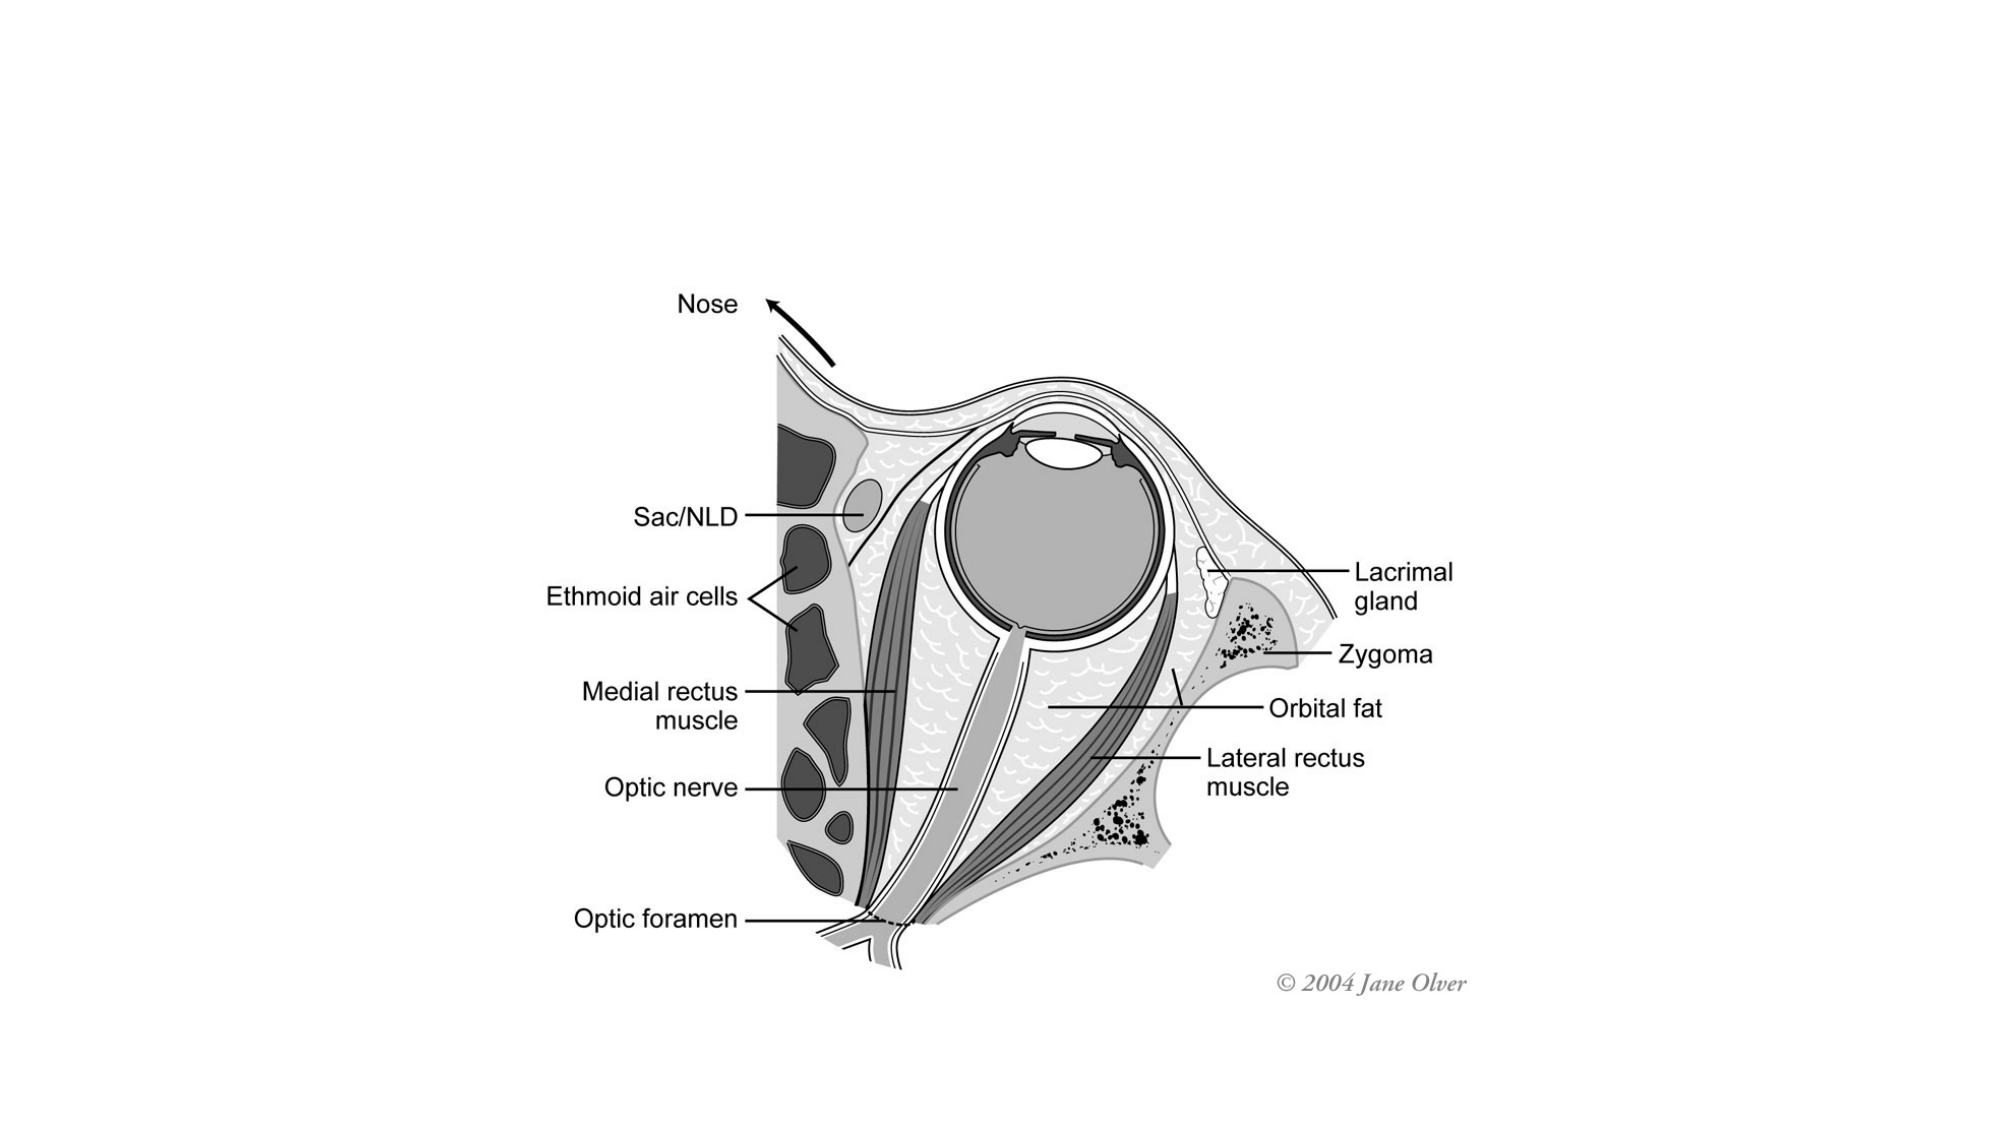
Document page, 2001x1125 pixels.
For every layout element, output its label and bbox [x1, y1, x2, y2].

list [517, 262, 1483, 1006]
